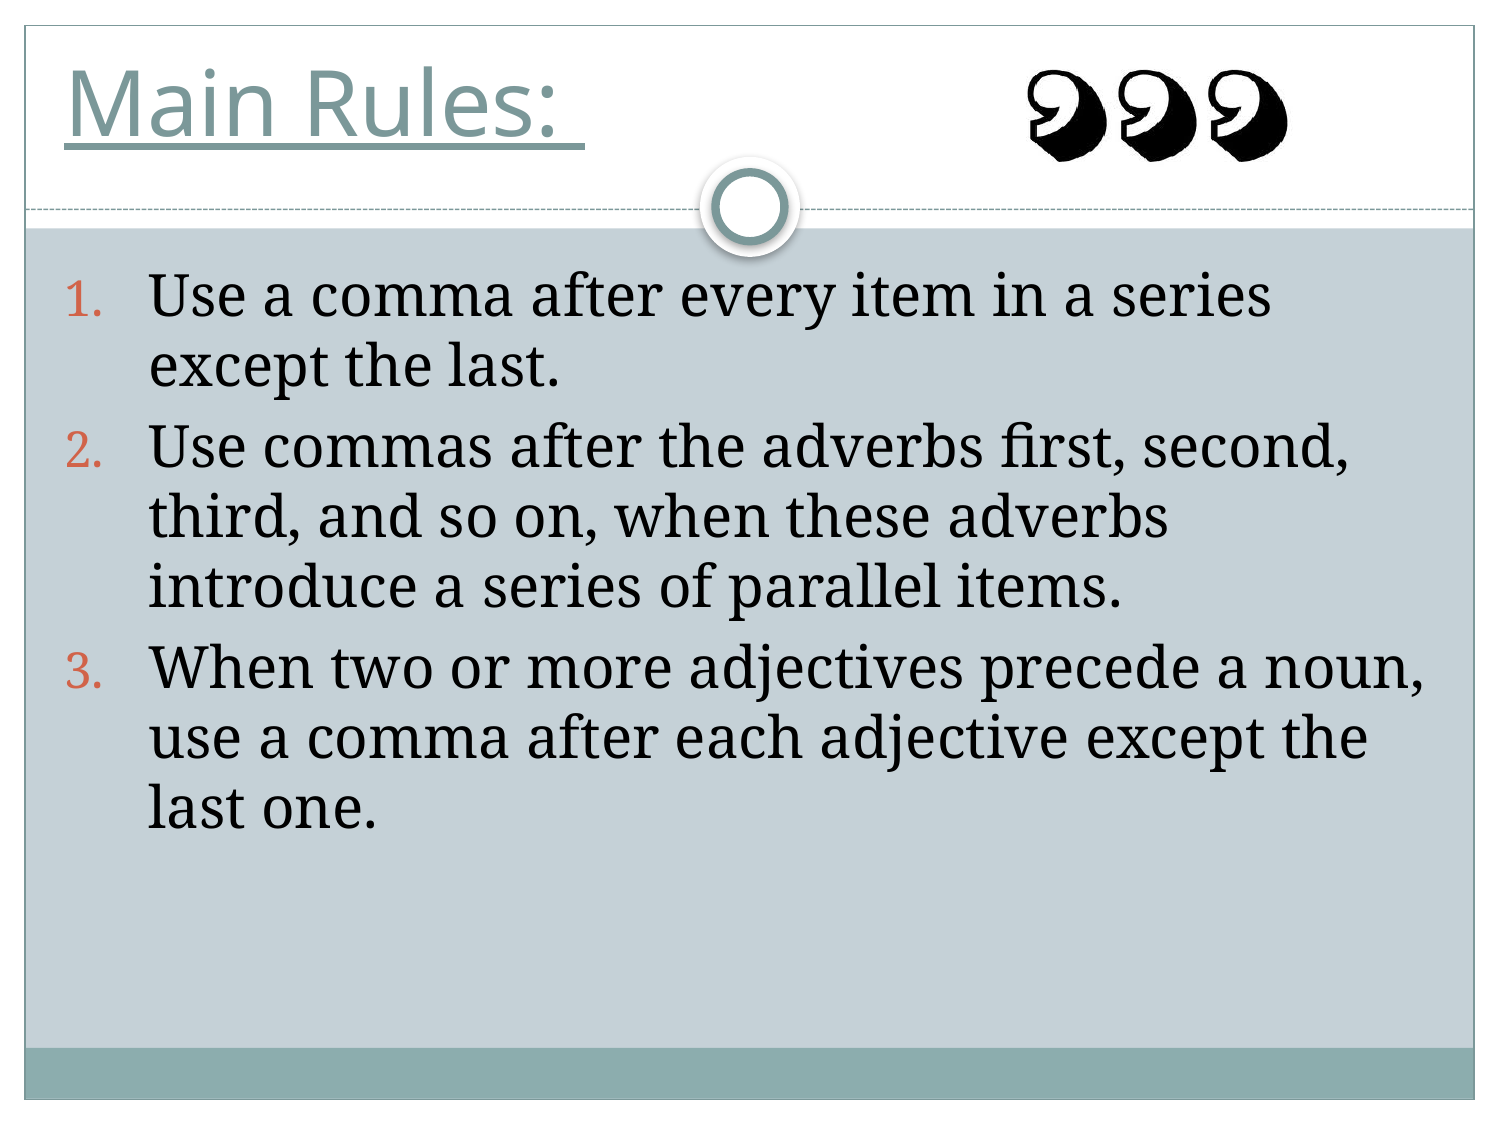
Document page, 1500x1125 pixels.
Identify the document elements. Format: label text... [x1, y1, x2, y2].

picture [1009, 42, 1322, 187]
title Main Rules: [49, 37, 1450, 162]
list Use a comma after every item in a series except the last. Use commas after the adverbs first, second, third, and so on, when these adverbs introduce a series of parallel items. When two or more adjectives precede a noun, use a comma after each adjective except the last one. [49, 250, 1445, 1001]
